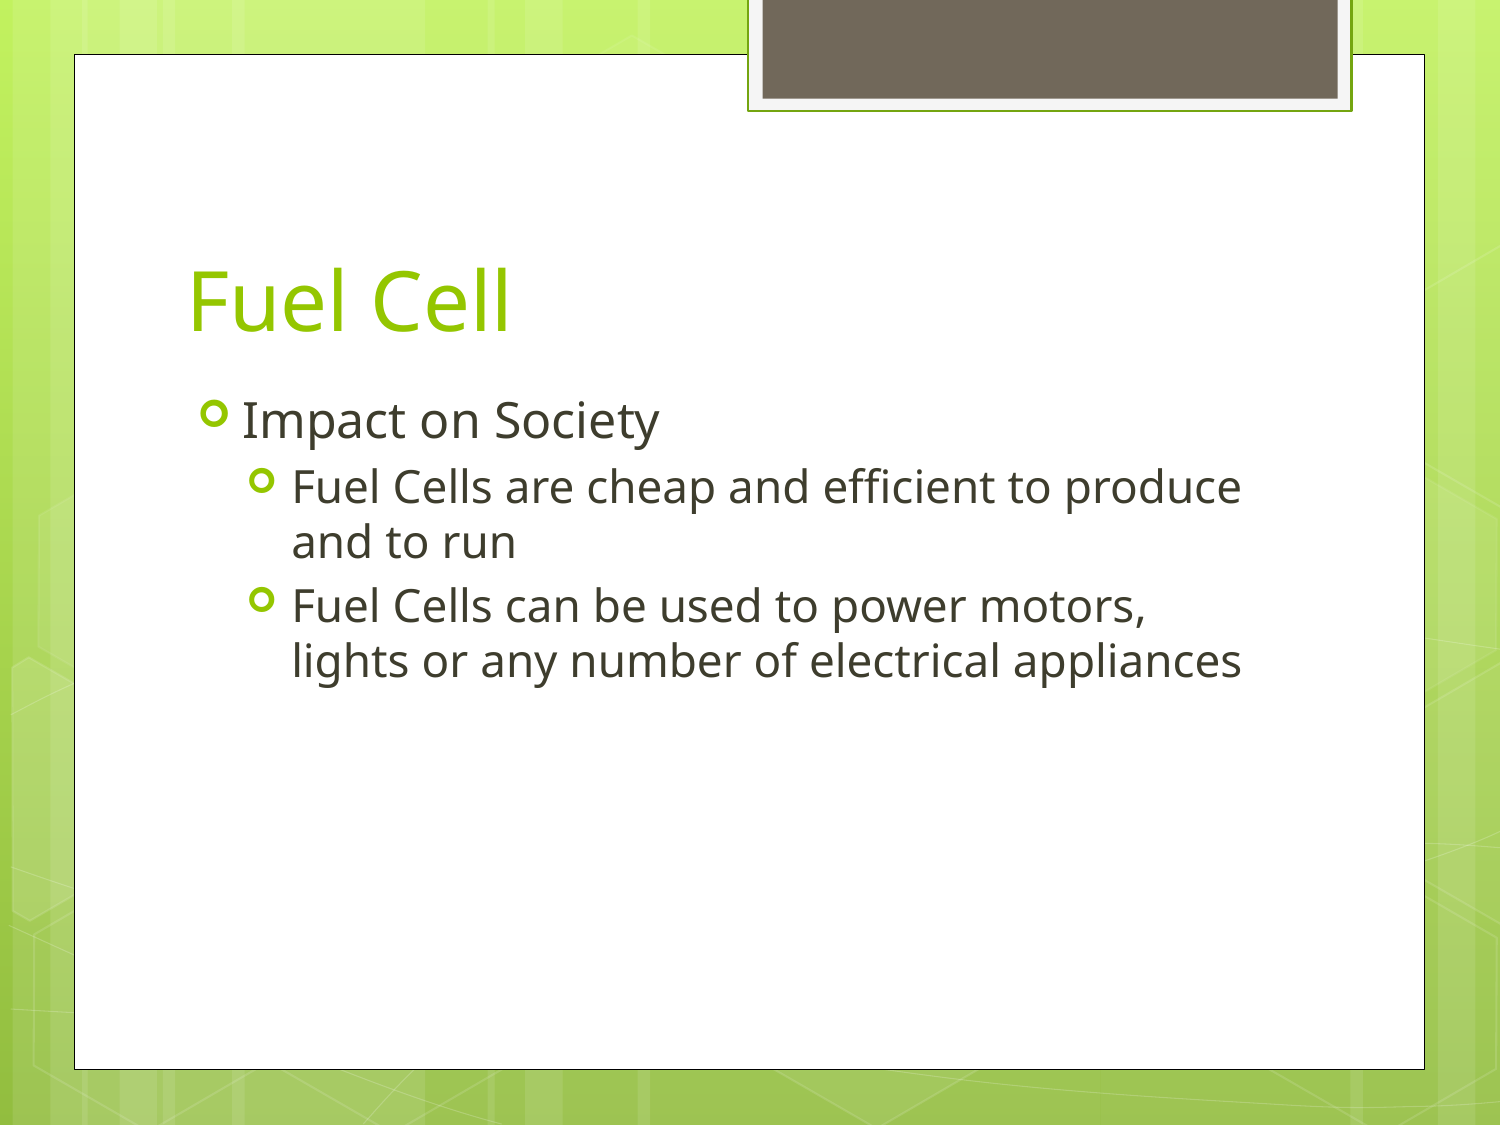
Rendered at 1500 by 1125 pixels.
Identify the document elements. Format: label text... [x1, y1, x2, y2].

title Fuel Cell [171, 168, 1324, 357]
list Impact on Society Fuel Cells are cheap and efficient to produce and to run Fuel Cells can be used to power motors, lights or any number of electrical appliances [171, 381, 1283, 957]
